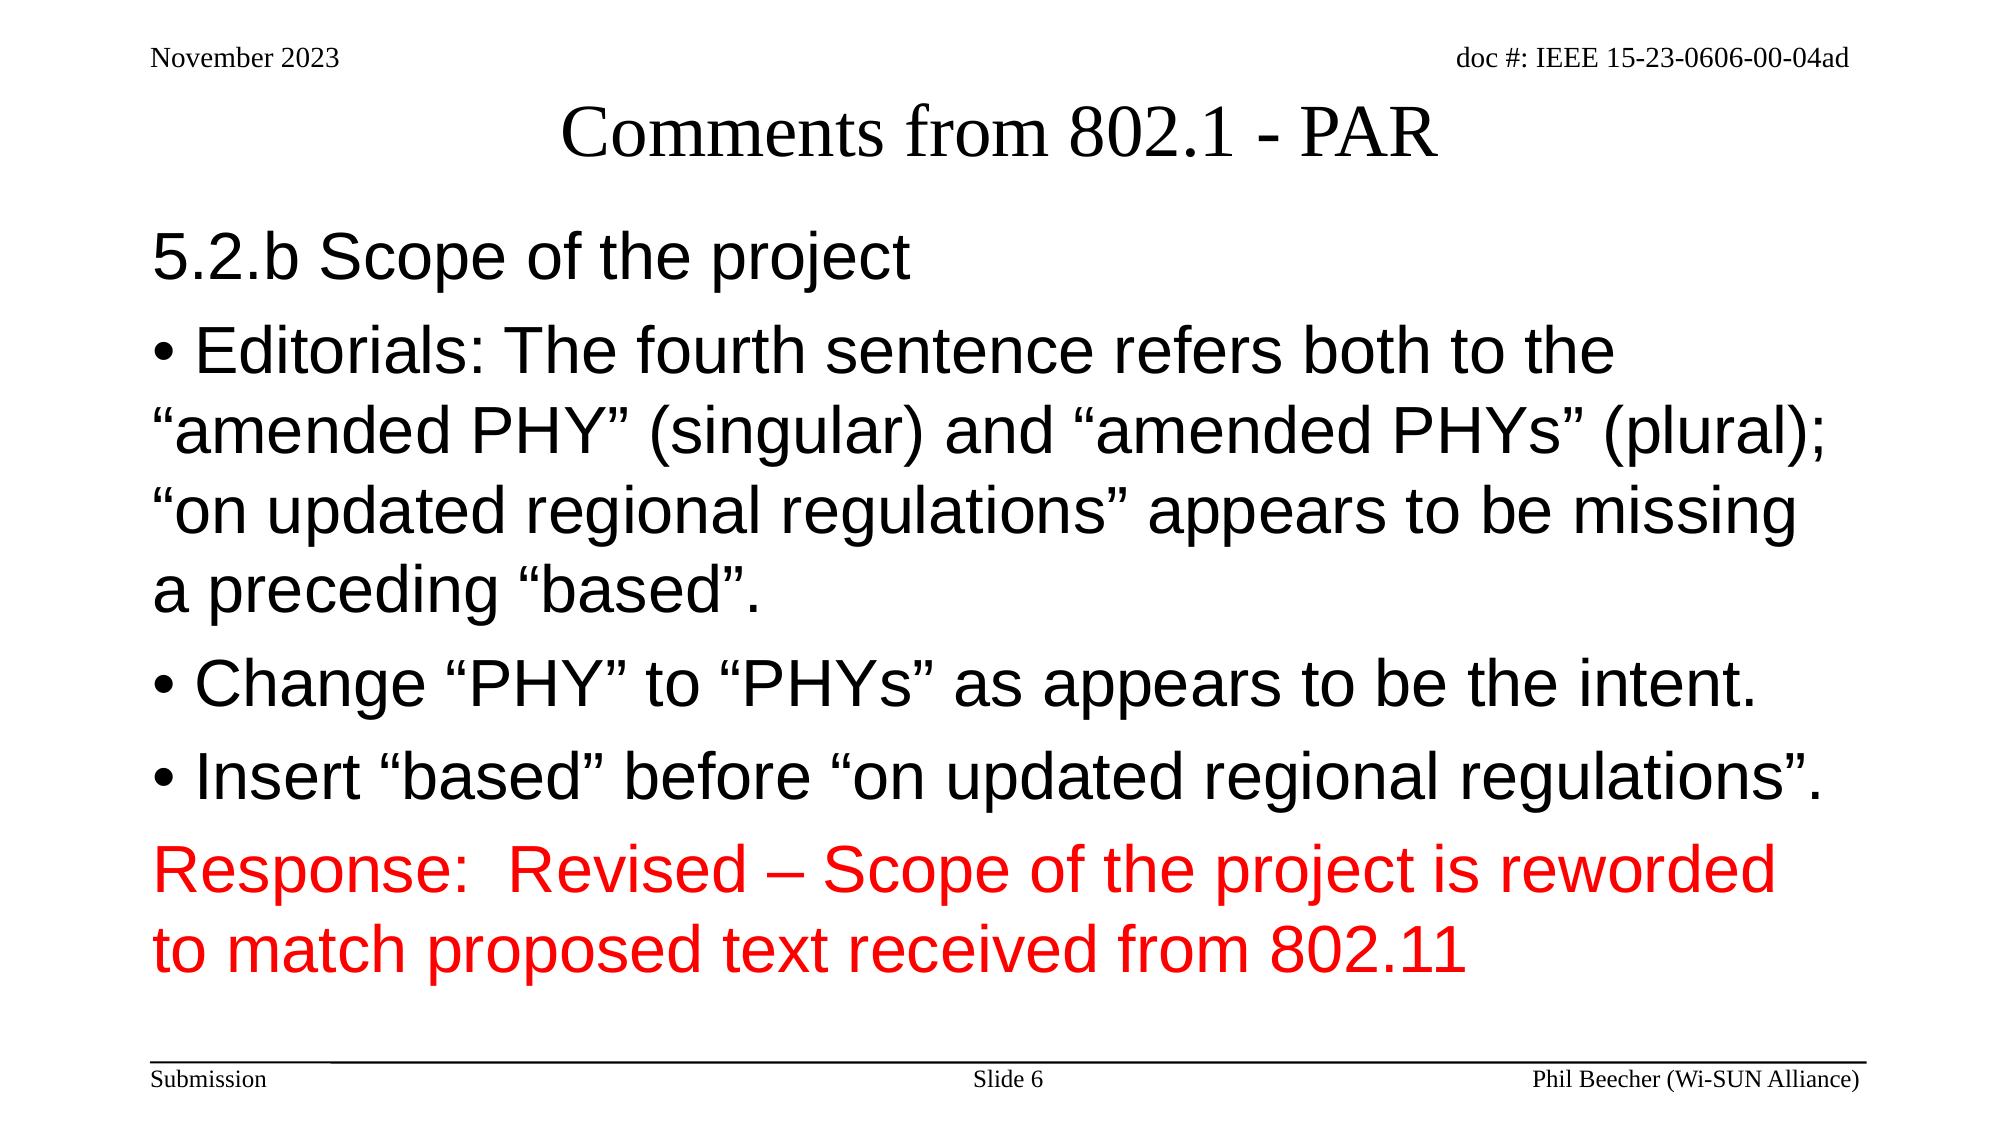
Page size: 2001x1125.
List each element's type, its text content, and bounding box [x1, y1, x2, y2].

footer Phil Beecher (Wi-SUN Alliance) [1362, 1062, 1875, 1093]
title Comments from 802.1 - PAR [137, 59, 1863, 193]
slide_number Slide 6 [964, 1061, 1053, 1093]
list 5.2.b Scope of the project • Editorials: The fourth sentence refers both to the “amended PHY” (singular) and “amended PHYs” (plural); “on updated regional regulations” appears to be missing a preceding “based”. • Change “PHY” to “PHYs” as appears to be the intent. • Insert “based” before “on updated regional regulations”. Response: Revised – Scope of the project is reworded to match proposed text received from 802.11 [137, 205, 1863, 1013]
